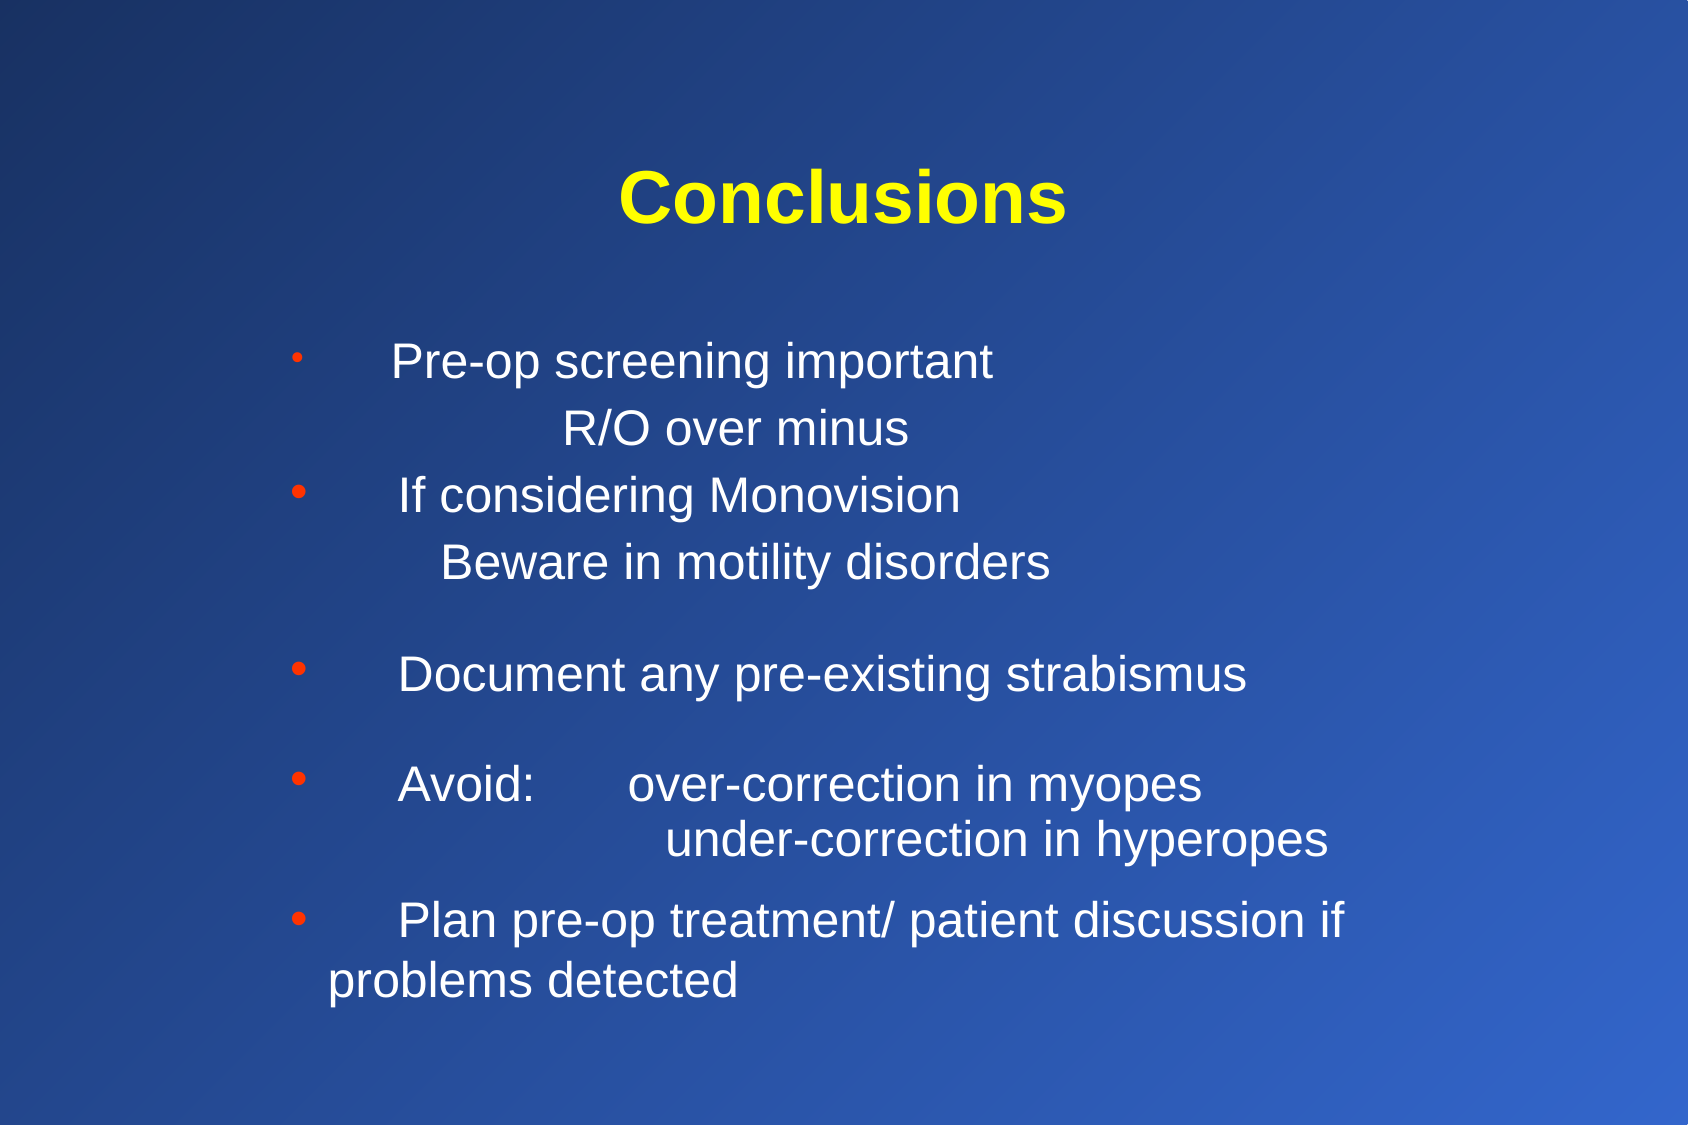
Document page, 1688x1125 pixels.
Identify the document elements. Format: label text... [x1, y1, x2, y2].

list Pre-op screening important R/O over minus If considering Monovision Beware in motility disorders Document any pre-existing strabismus Avoid: over-correction in myopes under-correction in hyperopes Plan pre-op treatment/ patient discussion if problems detected [125, 262, 1425, 1050]
title Conclusions [126, 99, 1561, 288]
